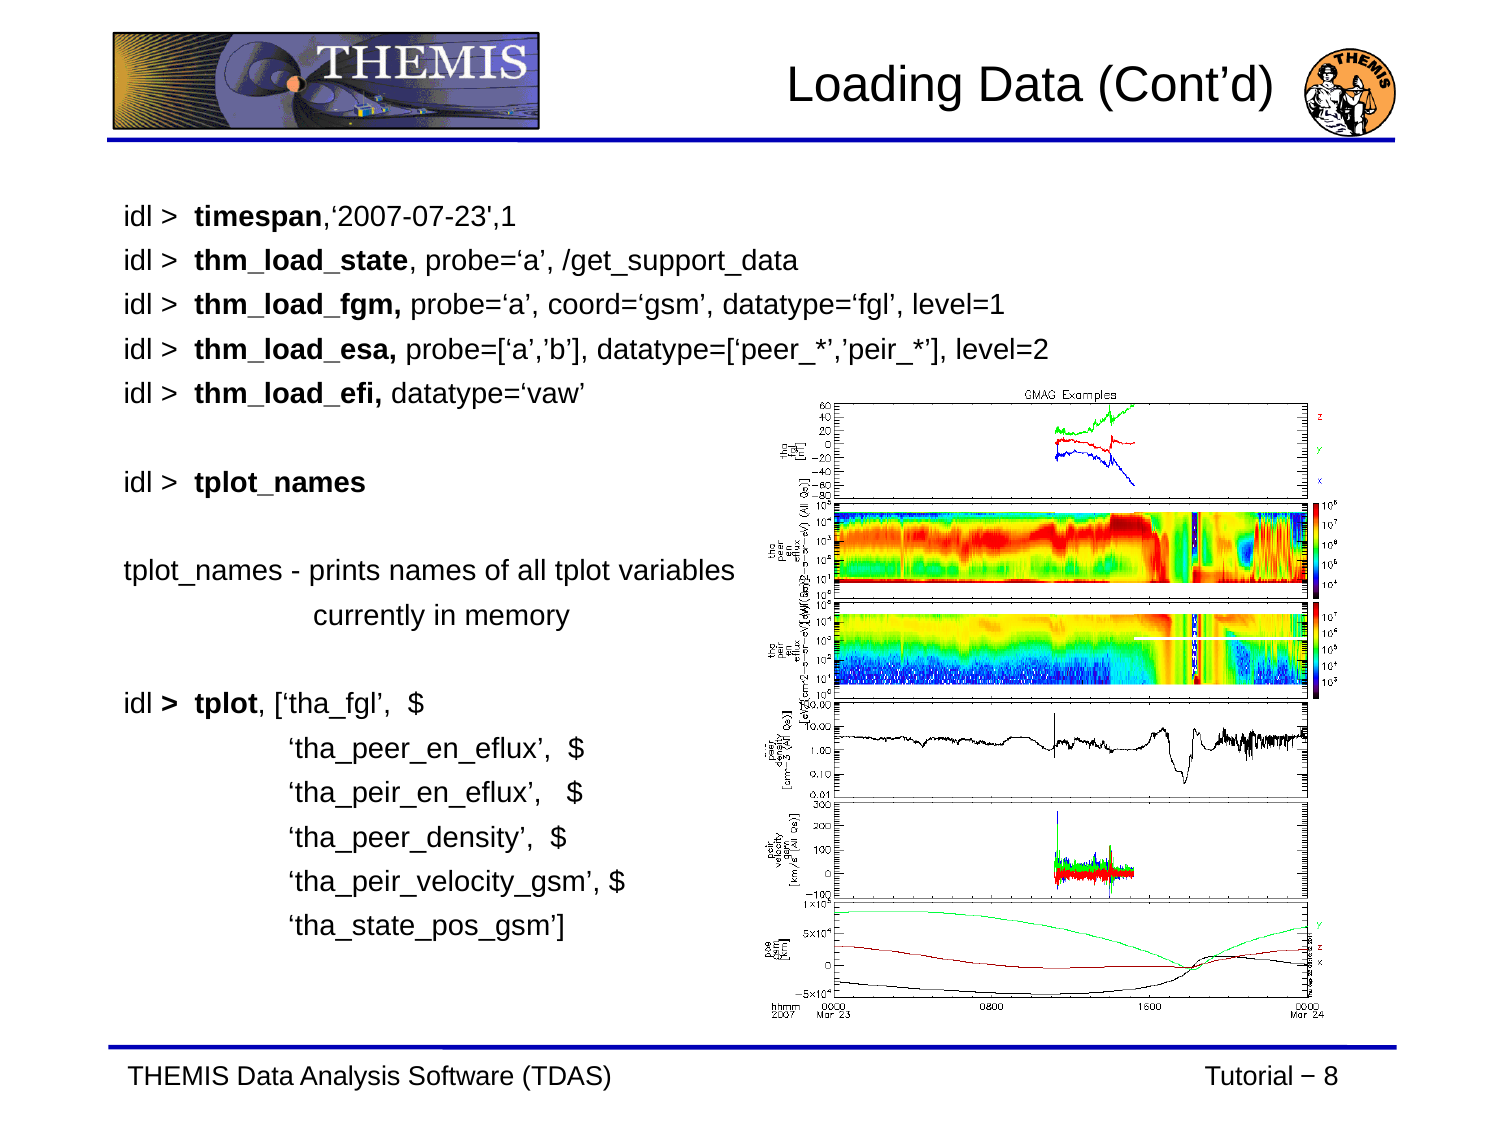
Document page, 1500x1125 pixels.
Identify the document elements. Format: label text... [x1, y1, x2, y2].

picture [1304, 48, 1396, 137]
list idl > timespan,‘2007-07-23',1 idl > thm_load_state, probe=‘a’, /get_support_data idl > thm_load_fgm, probe=‘a’, coord=‘gsm’, datatype=‘fgl’, level=1 idl > thm_load_esa, probe=[‘a’,’b’], datatype=[‘peer_*’,’peir_*’], level=2 idl > thm_load_efi, datatype=‘vaw’ idl > tplot_names tplot_names - prints names of all tplot variables currently in memory idl > tplot, [‘tha_fgl’, $ ‘tha_peer_en_eflux’, $ ‘tha_peir_en_eflux’, $ ‘tha_peer_density’, $ ‘tha_peir_velocity_gsm’, $ ‘tha_state_pos_gsm’] . [0, 153, 1401, 1001]
picture [115, 35, 537, 43]
title Loading Data (Cont’d) [54, 43, 1276, 126]
picture [765, 387, 1376, 1038]
